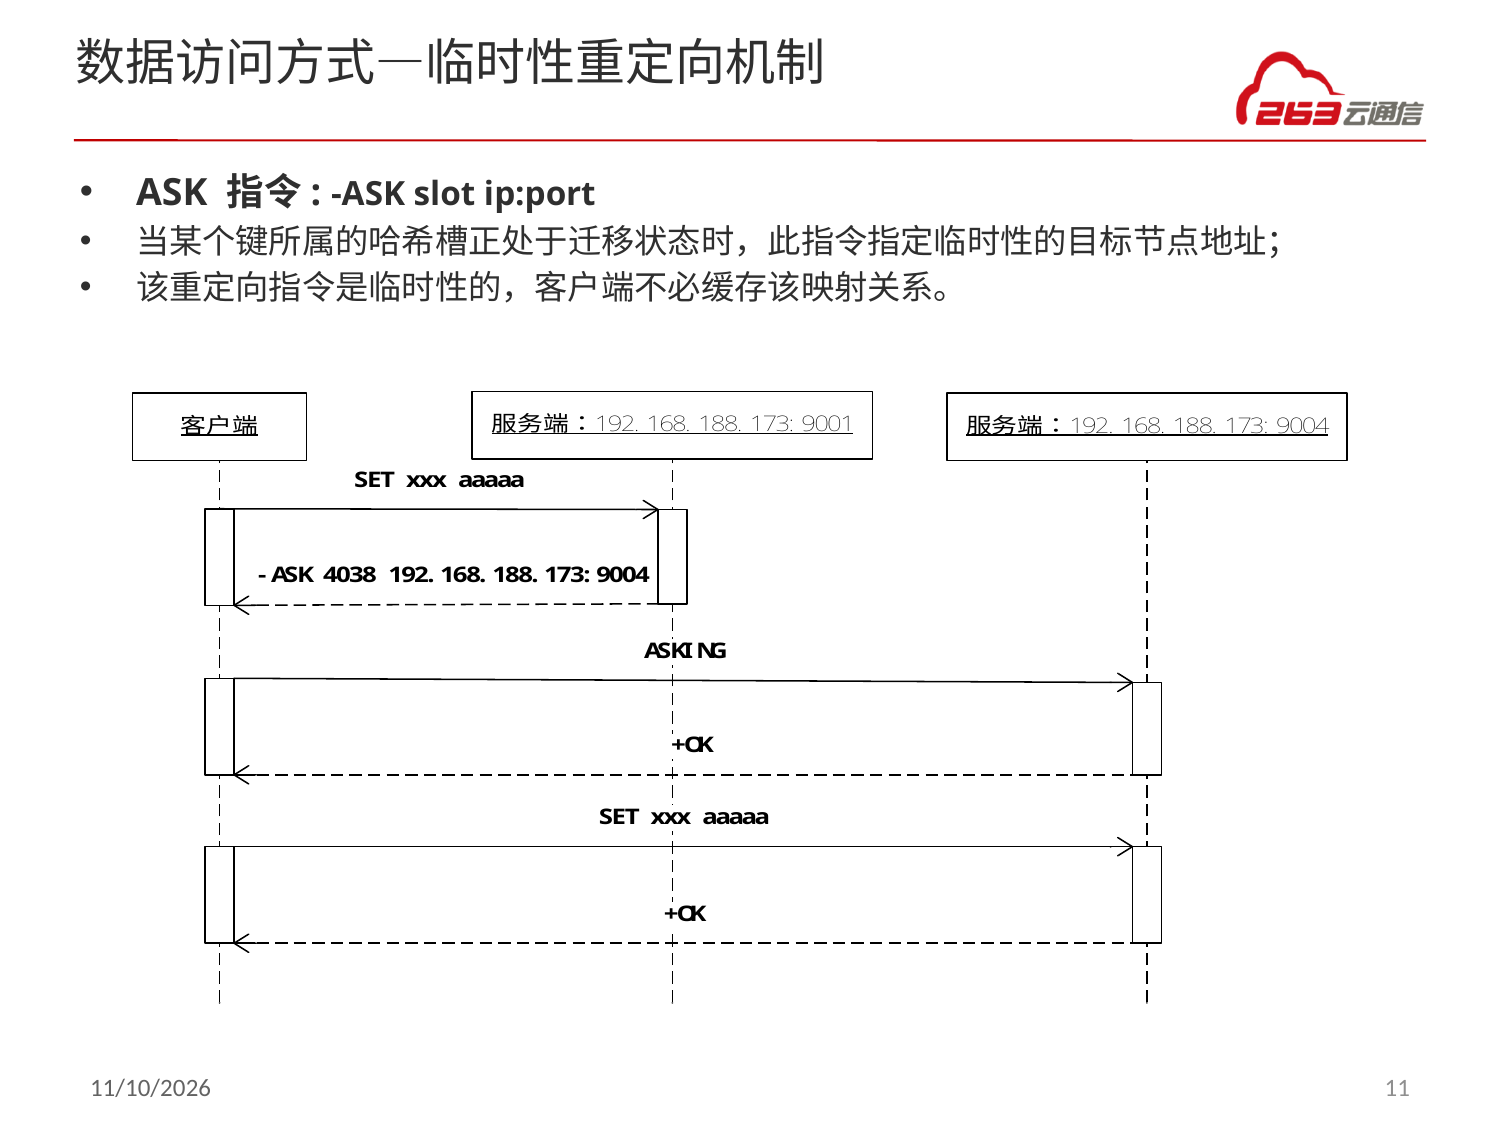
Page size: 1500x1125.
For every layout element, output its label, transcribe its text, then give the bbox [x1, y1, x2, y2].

text_box ASK 指令: -ASK slot ip:port 当某个键所属的哈希槽正处于迁移状态时，此指令指定临时性的目标节点地址； 该重定向指令是临时性的，客户端不必缓存该映射关系。 [64, 160, 1415, 363]
picture [1230, 37, 1430, 141]
picture [128, 387, 1352, 1007]
title 数据访问方式—临时性重定向机制 [75, 30, 1235, 136]
